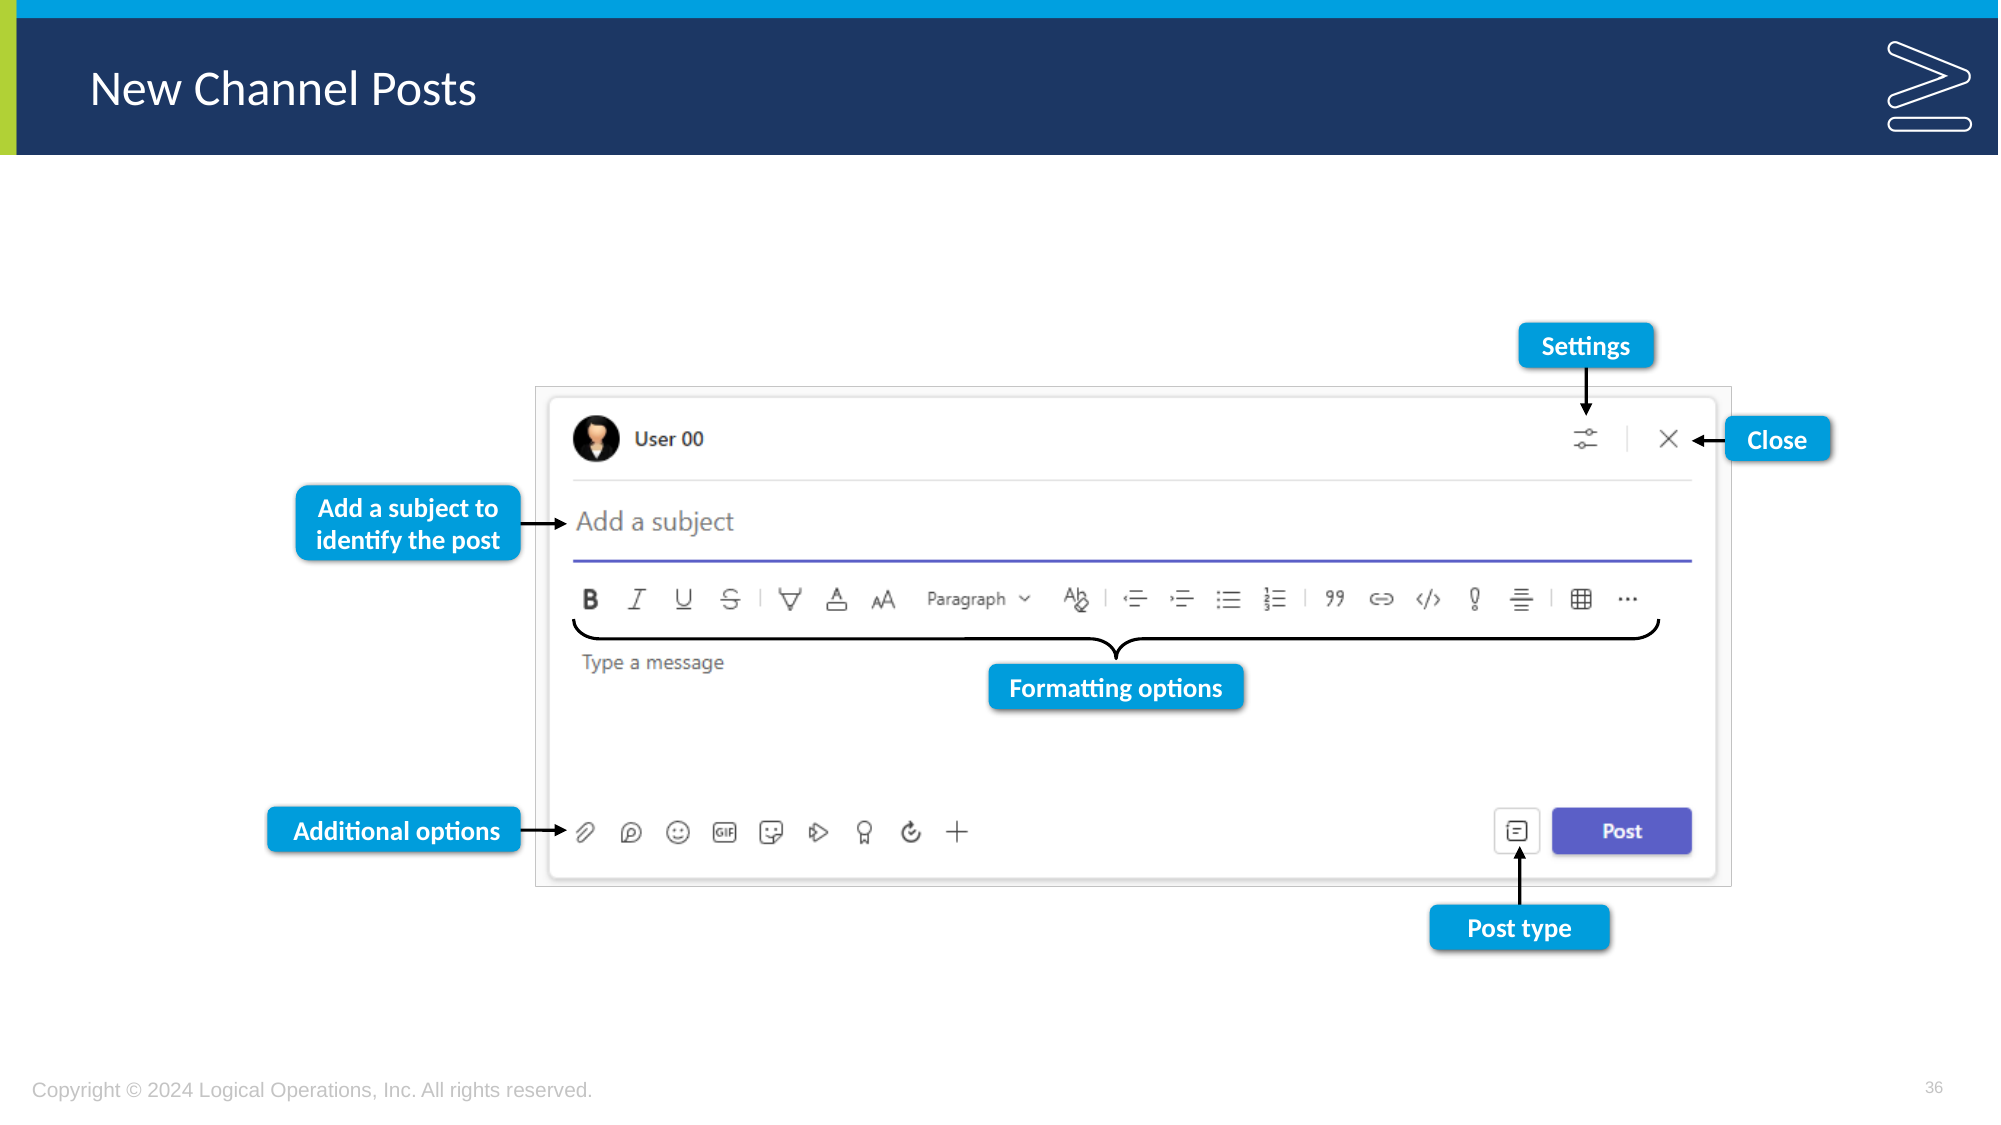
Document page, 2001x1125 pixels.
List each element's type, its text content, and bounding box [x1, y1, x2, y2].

title New Channel Posts [74, 16, 1850, 155]
text_box [139, 325, 1982, 973]
picture [1850, 19, 1998, 155]
slide_number 36 [1491, 1057, 1959, 1118]
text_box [267, 322, 1831, 950]
picture [0, 0, 74, 155]
